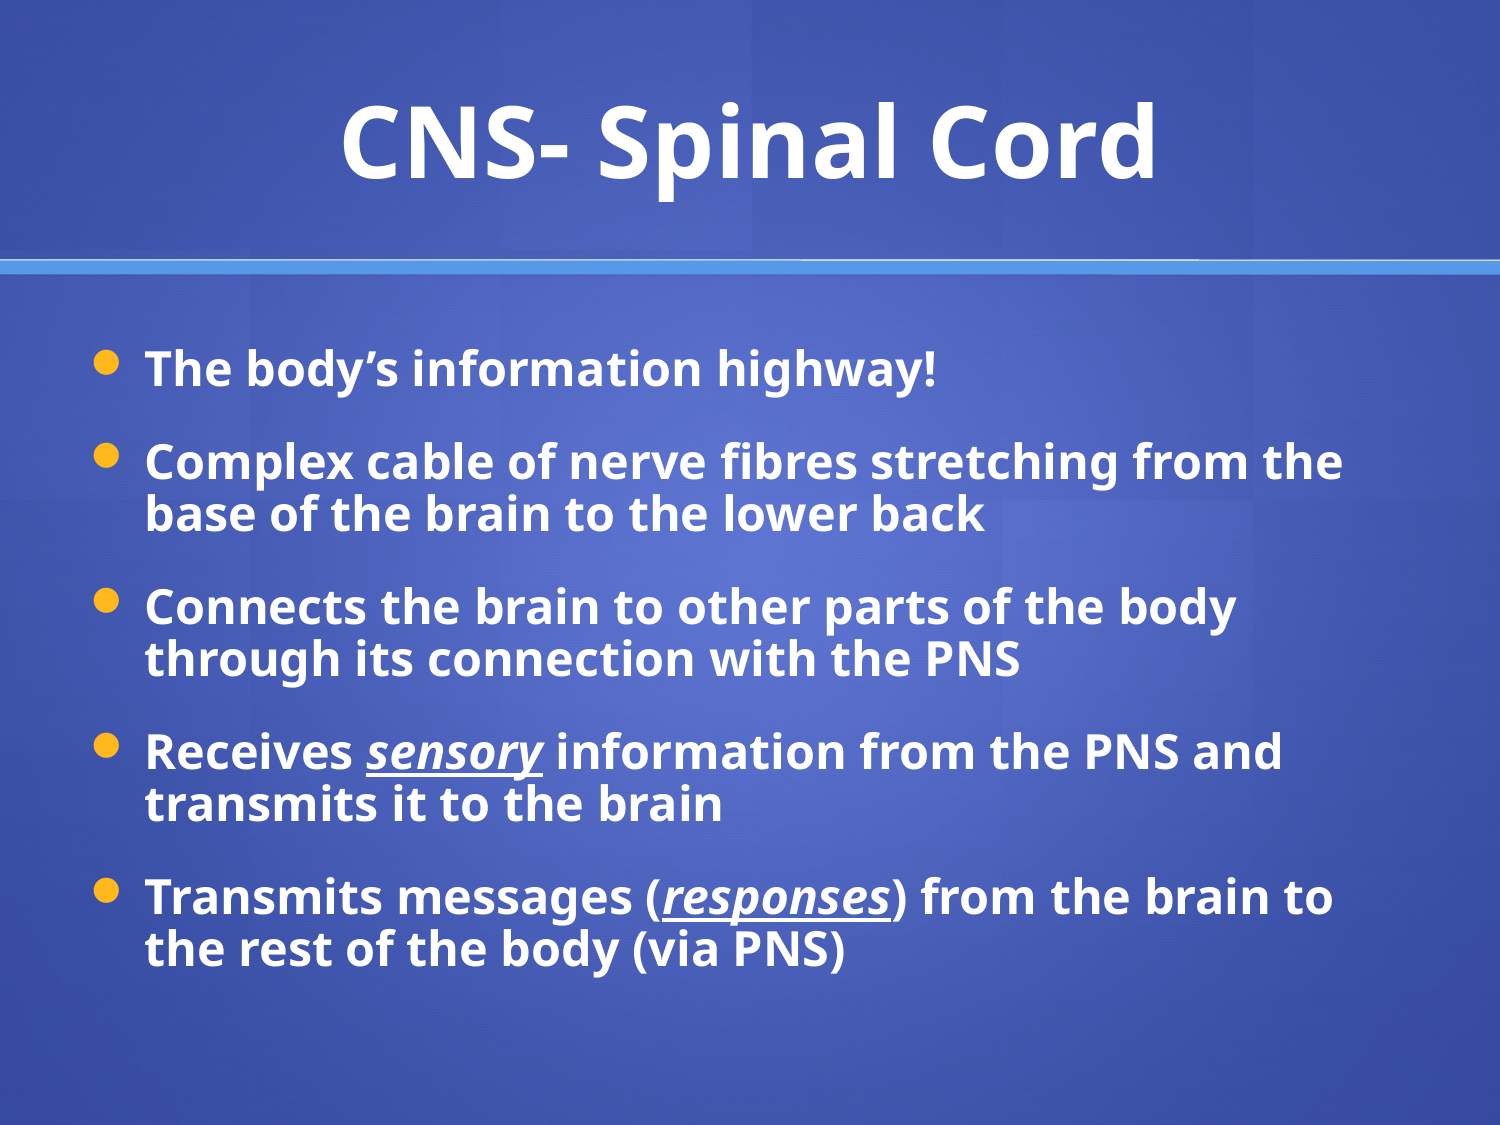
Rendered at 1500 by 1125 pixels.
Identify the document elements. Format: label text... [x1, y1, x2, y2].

title CNS- Spinal Cord [75, 45, 1425, 233]
list The body’s information highway! Complex cable of nerve fibres stretching from the base of the brain to the lower back Connects the brain to other parts of the body through its connection with the PNS Receives sensory information from the PNS and transmits it to the brain Transmits messages (responses) from the brain to the rest of the body (via PNS) [75, 337, 1425, 988]
